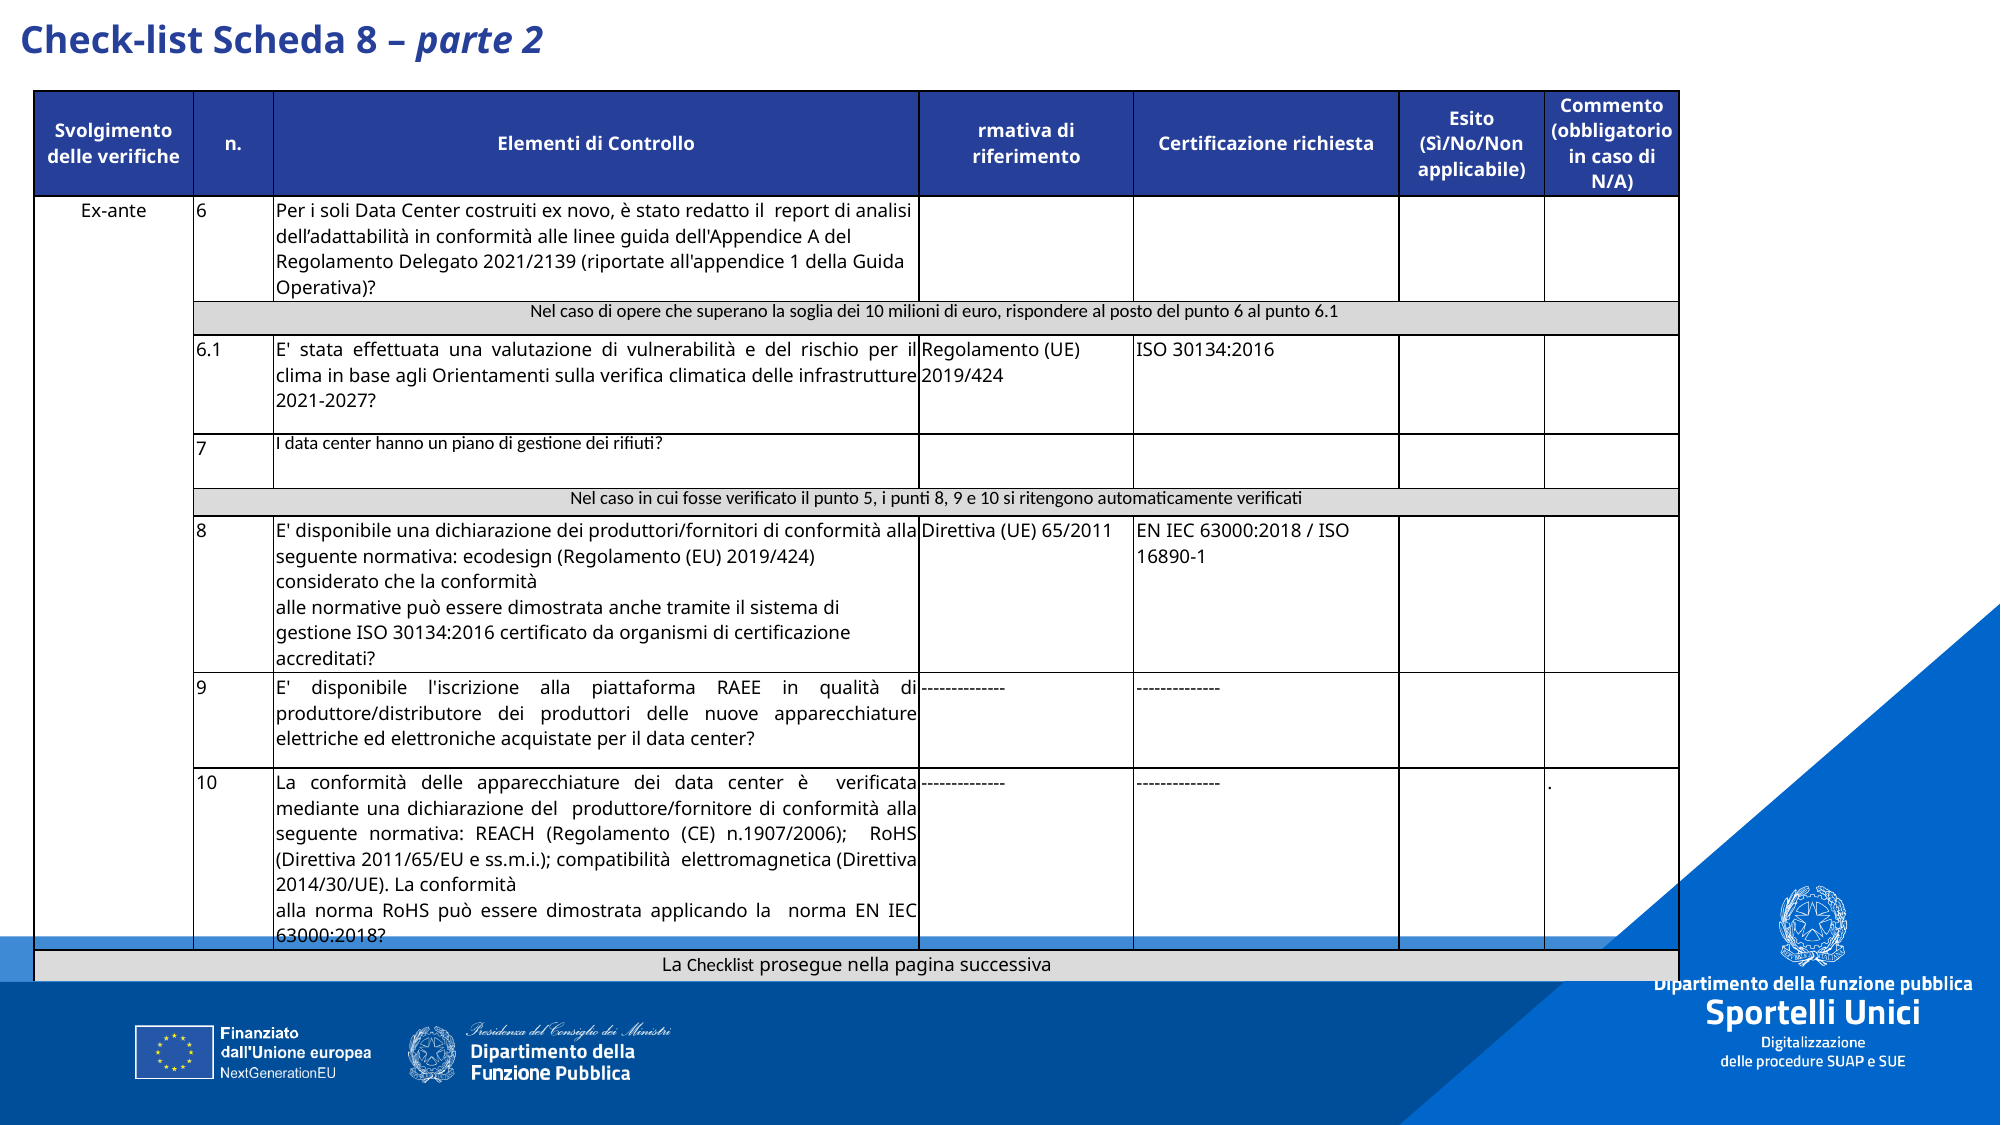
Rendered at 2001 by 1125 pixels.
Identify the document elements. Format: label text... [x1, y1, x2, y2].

table_cell E' stata effettuata una valutazione di vulnerabilità e del rischio per il clima in base agli Orientamenti sulla verifica climatica delle infrastrutture 2021-2027? [274, 336, 918, 433]
table_cell ISO 30134:2016 [1134, 336, 1398, 433]
table_cell -------------- [920, 673, 1133, 767]
table_cell 6.1 [194, 336, 273, 433]
table_cell [1400, 435, 1544, 488]
table_cell [1400, 336, 1544, 433]
table_cell [1134, 435, 1398, 488]
table_cell Regolamento (UE) 2019/424 [920, 336, 1133, 433]
table_cell 8 [194, 517, 273, 672]
table_cell [1400, 769, 1544, 949]
table_cell [1400, 517, 1544, 672]
table_cell [920, 197, 1133, 301]
table_cell Direttiva (UE) 65/2011 [920, 517, 1133, 672]
table_cell Per i soli Data Center costruiti ex novo, è stato redatto il report di analisi dell’adattabilità in conformità alle linee guida dell'Appendice A del Regolamento Delegato 2021/2139 (riportate all'appendice 1 della Guida Operativa)? [274, 197, 918, 301]
table_cell Ex-ante [35, 197, 193, 949]
table_cell [1545, 197, 1678, 301]
table_cell E' disponibile una dichiarazione dei produttori/fornitori di conformità alla seguente normativa: ecodesign (Regolamento (EU) 2019/424) considerato che la conformità alle normative può essere dimostrata anche tramite il sistema di gestione ISO 30134:2016 certificato da organismi di certificazione accreditati? [274, 517, 918, 672]
table_cell [1545, 336, 1678, 433]
picture [221, 1067, 335, 1078]
table_cell I data center hanno un piano di gestione dei rifiuti? [274, 435, 918, 488]
table_cell -------------- [920, 769, 1133, 949]
table_cell EN IEC 63000:2018 / ISO 16890-1 [1134, 517, 1398, 672]
table_cell 7 [194, 435, 273, 488]
table_cell -------------- [1134, 673, 1398, 767]
table_header Elementi di Controllo [274, 121, 918, 195]
table_cell [1545, 435, 1678, 488]
table_cell [1545, 673, 1678, 767]
picture [240, 1046, 371, 1061]
table_cell [1400, 197, 1544, 301]
table_cell La Checklist prosegue nella pagina successiva [35, 951, 1678, 981]
table_cell [1545, 517, 1678, 672]
picture [221, 1027, 234, 1039]
table_header rmativa di riferimento [920, 121, 1133, 195]
table_cell Nel caso di opere che superano la soglia dei 10 milioni di euro, rispondere al posto del punto 6 al punto 6.1 [194, 302, 1678, 334]
picture [466, 1022, 671, 1080]
picture [408, 1026, 456, 1083]
picture [1455, 707, 2001, 1125]
table_cell 6 [194, 197, 273, 301]
table_cell -------------- [1134, 769, 1398, 949]
table_header Esito (Sì/No/Non applicabile) [1400, 92, 1544, 195]
table_header Certificazione richiesta [1134, 92, 1398, 195]
table_cell La conformità delle apparecchiature dei data center è verificata mediante una dichiarazione del produttore/fornitore di conformità alla seguente normativa: REACH (Regolamento (CE) n.1907/2006); RoHS (Direttiva 2011/65/EU e ss.m.i.); compatibilità elettromagnetica (Direttiva 2014/30/UE). La conformità alla norma RoHS può essere dimostrata applicando la norma EN IEC 63000:2018? [274, 769, 918, 949]
picture [157, 1035, 169, 1047]
table_cell . [1545, 769, 1678, 949]
picture [180, 1058, 192, 1069]
table_cell 9 [194, 673, 273, 767]
table_cell [1400, 673, 1544, 767]
table_cell E' disponibile l'iscrizione alla piattaforma RAEE in qualità di produttore/distributore dei produttori delle nuove apparecchiature elettriche ed elettroniche acquistate per il data center? [274, 673, 918, 767]
table_cell [920, 435, 1133, 488]
table_header Commento (obbligatorio in caso di N/A) [1545, 92, 1678, 195]
picture [157, 1058, 169, 1069]
picture [180, 1035, 192, 1047]
table_cell Nel caso in cui fosse verificato il punto 5, i punti 8, 9 e 10 si ritengono automaticamente verificati [194, 489, 1678, 515]
table_header Svolgimento delle verifiche [35, 121, 193, 195]
table_header n. [194, 121, 273, 195]
table_cell [1134, 197, 1398, 301]
text_box Check-list Scheda 8 – parte 2 [0, 0, 1330, 121]
table_cell 10 [194, 769, 273, 949]
